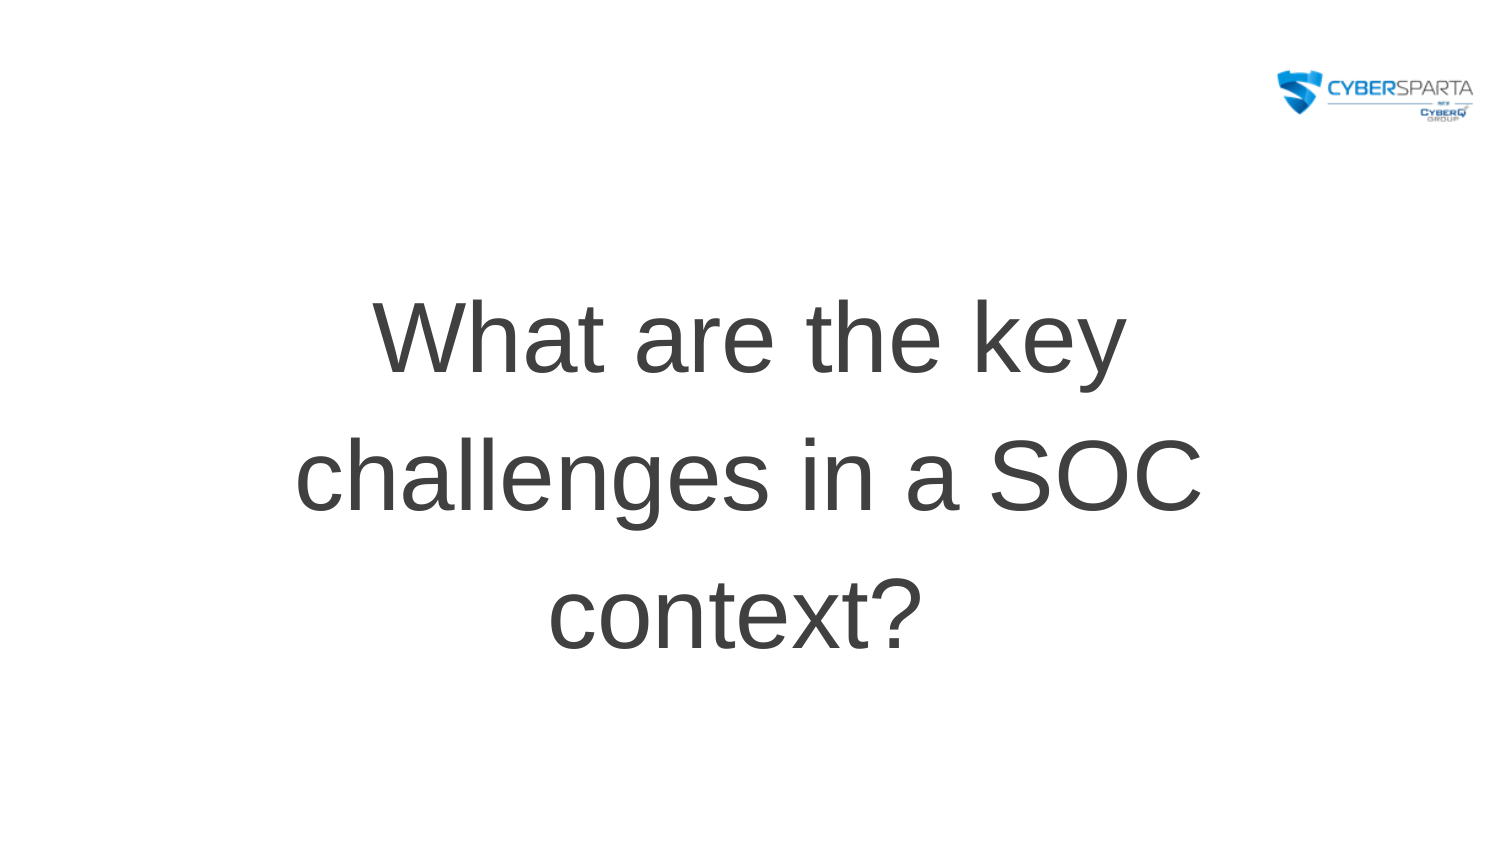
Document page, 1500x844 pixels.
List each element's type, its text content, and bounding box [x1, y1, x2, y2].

picture [1252, 24, 1500, 164]
title What are the key challenges in a SOC context? [104, 239, 1396, 555]
